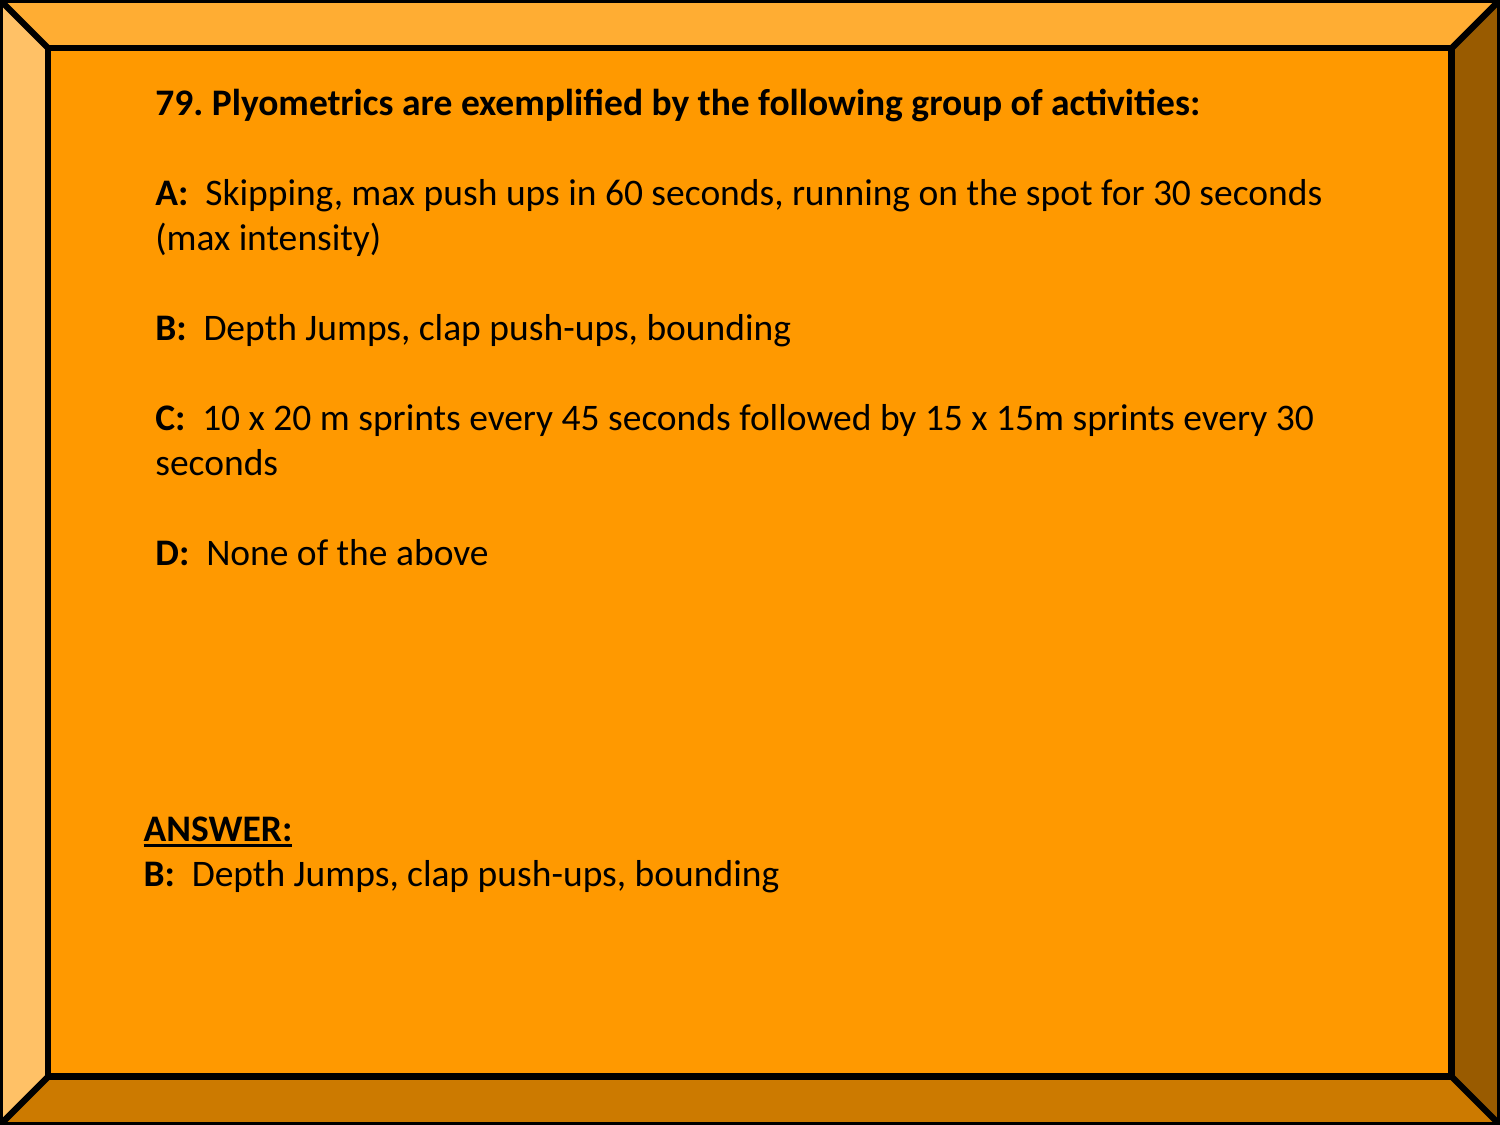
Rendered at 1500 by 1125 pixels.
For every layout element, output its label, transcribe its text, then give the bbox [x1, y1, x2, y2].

text_box ANSWER: B: Depth Jumps, clap push-ups, bounding [128, 796, 1383, 947]
text_box 79. Plyometrics are exemplified by the following group of activities: A: Skipping, max push ups in 60 seconds, running on the spot for 30 seconds (max intensity) B: Depth Jumps, clap push-ups, bounding C: 10 x 20 m sprints every 45 seconds followed by 15 x 15m sprints every 30 seconds D: None of the above [140, 70, 1371, 625]
